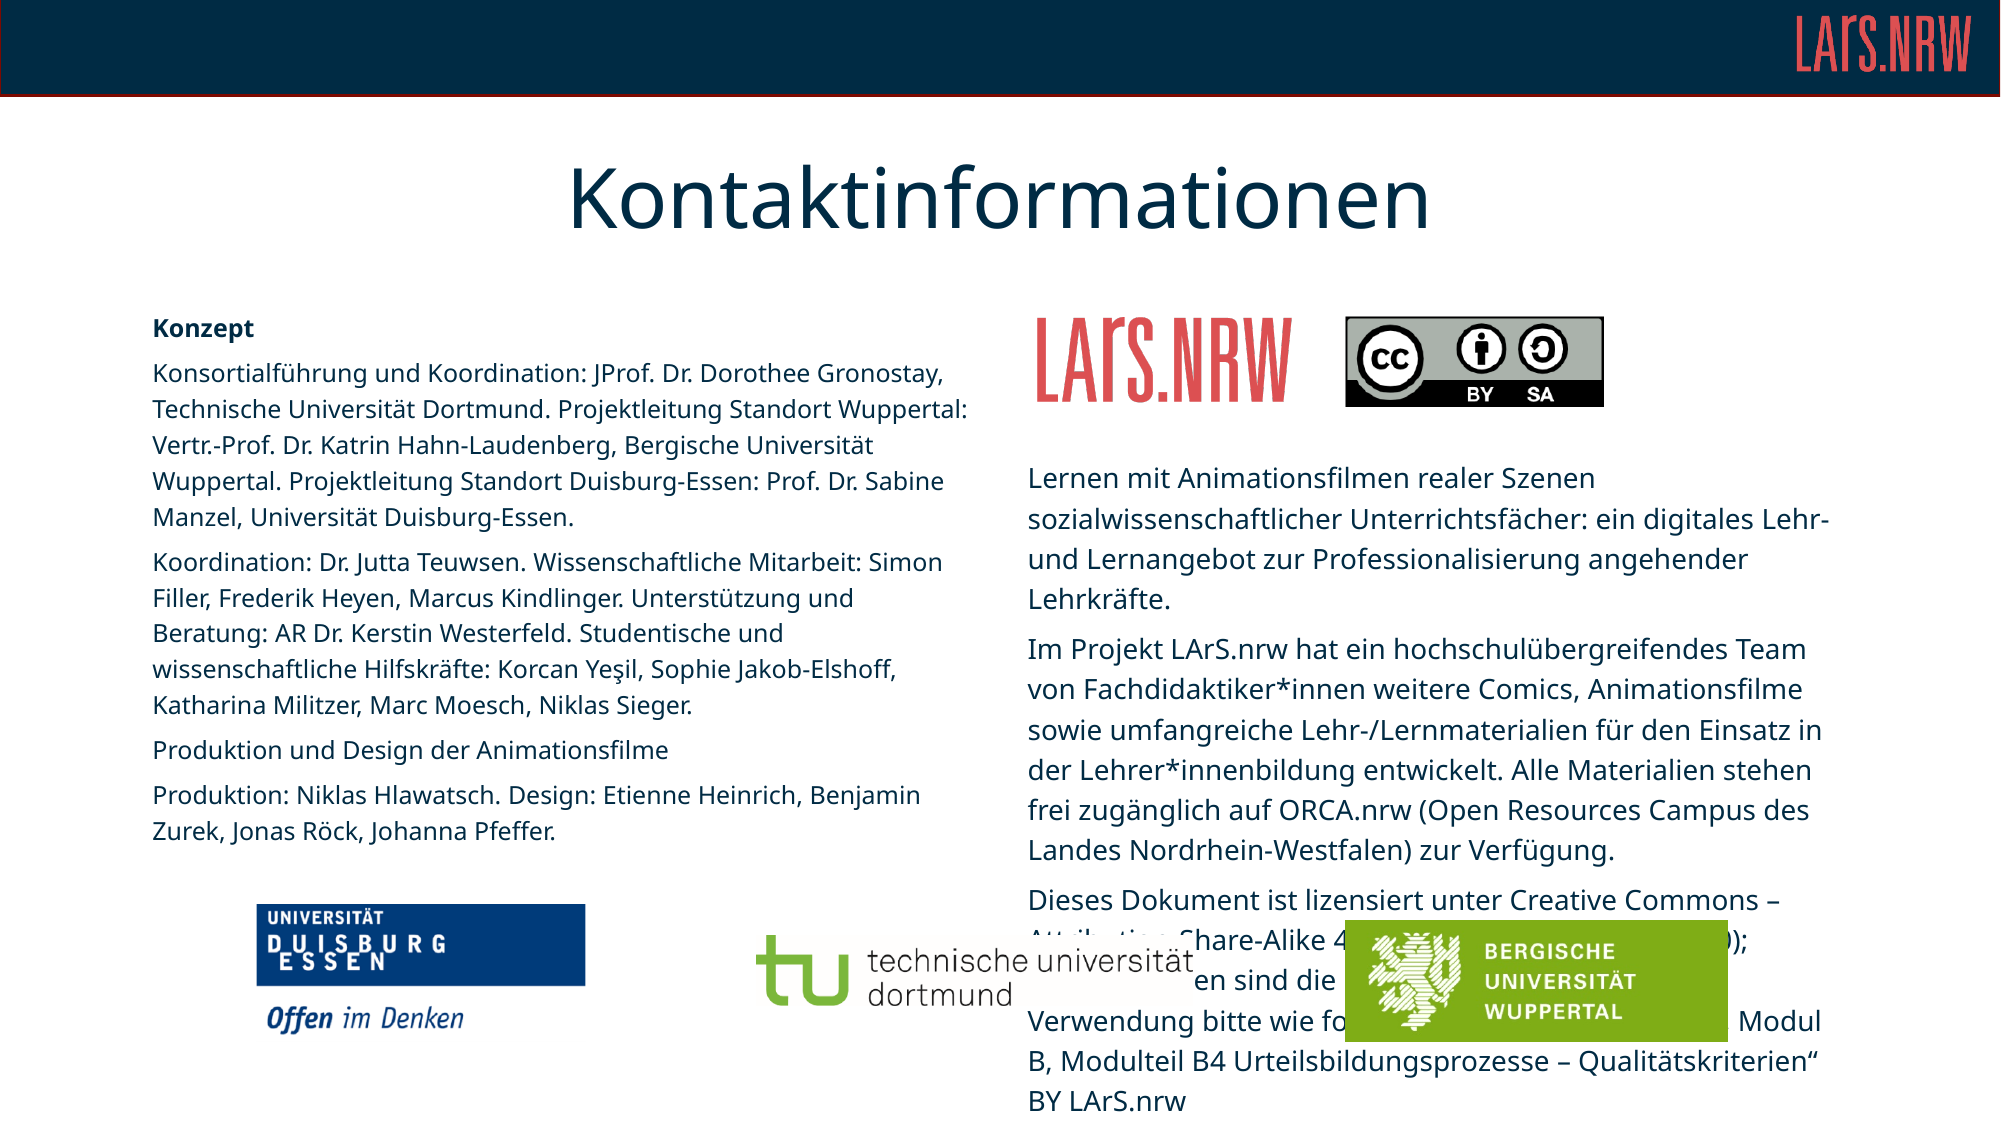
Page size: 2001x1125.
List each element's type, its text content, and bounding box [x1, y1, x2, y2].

picture [1345, 316, 1604, 407]
picture [1779, 3, 1977, 86]
picture [1012, 299, 1300, 424]
picture [1345, 920, 1728, 1042]
list Konzept Konsortialführung und Koordination: JProf. Dr. Dorothee Gronostay, Technische Universität Dortmund. Projektleitung Standort Wuppertal: Vertr.-Prof. Dr. Katrin Hahn-Laudenberg, Bergische Universität Wuppertal. Projektleitung Standort Duisburg-Essen: Prof. Dr. Sabine Manzel, Universität Duisburg-Essen. Koordination: Dr. Jutta Teuwsen. Wissenschaftliche Mitarbeit: Simon Filler, Frederik Heyen, Marcus Kindlinger. Unterstützung und Beratung: AR Dr. Kerstin Westerfeld. Studentische und wissenschaftliche Hilfskräfte: Korcan Yeşil, Sophie Jakob-Elshoff, Katharina Militzer, Marc Moesch, Niklas Sieger. Produktion und Design der Animationsfilme Produktion: Niklas Hlawatsch. Design: Etienne Heinrich, Benjamin Zurek, Jonas Röck, Johanna Pfeffer. [137, 299, 988, 869]
picture [256, 904, 586, 1042]
picture [756, 935, 1193, 1006]
list Lernen mit Animationsfilmen realer Szenen sozialwissenschaftlicher Unterrichtsfächer: ein digitales Lehr- und Lernangebot zur Professionalisierung angehender Lehrkräfte. Im Projekt LArS.nrw hat ein hochschulübergreifendes Team von Fachdidaktiker*innen weitere Comics, Animationsfilme sowie umfangreiche Lehr-/Lernmaterialien für den Einsatz in der Lehrer*innenbildung entwickelt. Alle Materialien stehen frei zugänglich auf ORCA.nrw (Open Resources Campus des Landes Nordrhein-Westfalen) zur Verfügung. Dieses Dokument ist lizensiert unter Creative Commons – Attribution-Share-Alike 4.0 International (CC BY-SA 4.0); ausgenommen sind die Logos und die Karikatur. Bei Verwendung bitte wie folgt angeben: „Seminarfolien , Modul B, Modulteil B4 Urteilsbildungsprozesse – Qualitätskriterien“ BY LArS.nrw [1012, 446, 1863, 1125]
title Kontaktinformationen [137, 126, 1863, 278]
